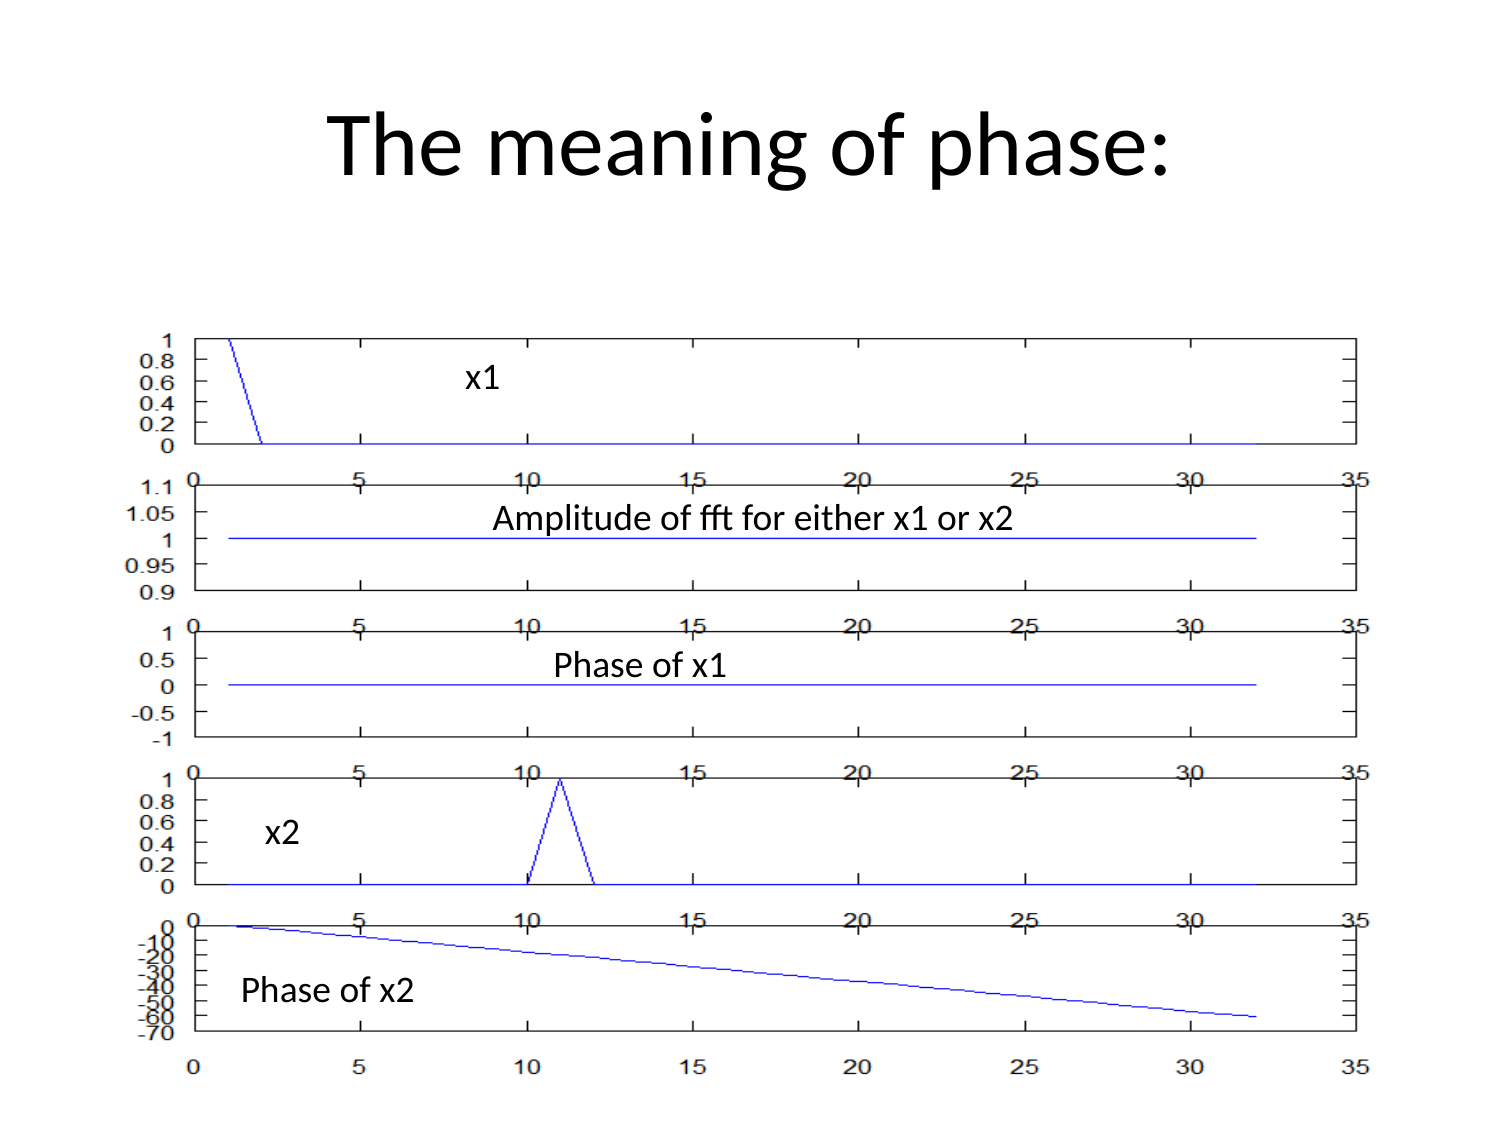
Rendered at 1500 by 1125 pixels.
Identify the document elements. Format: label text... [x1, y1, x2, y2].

picture [0, 274, 1500, 1125]
title The meaning of phase: [75, 45, 1425, 233]
